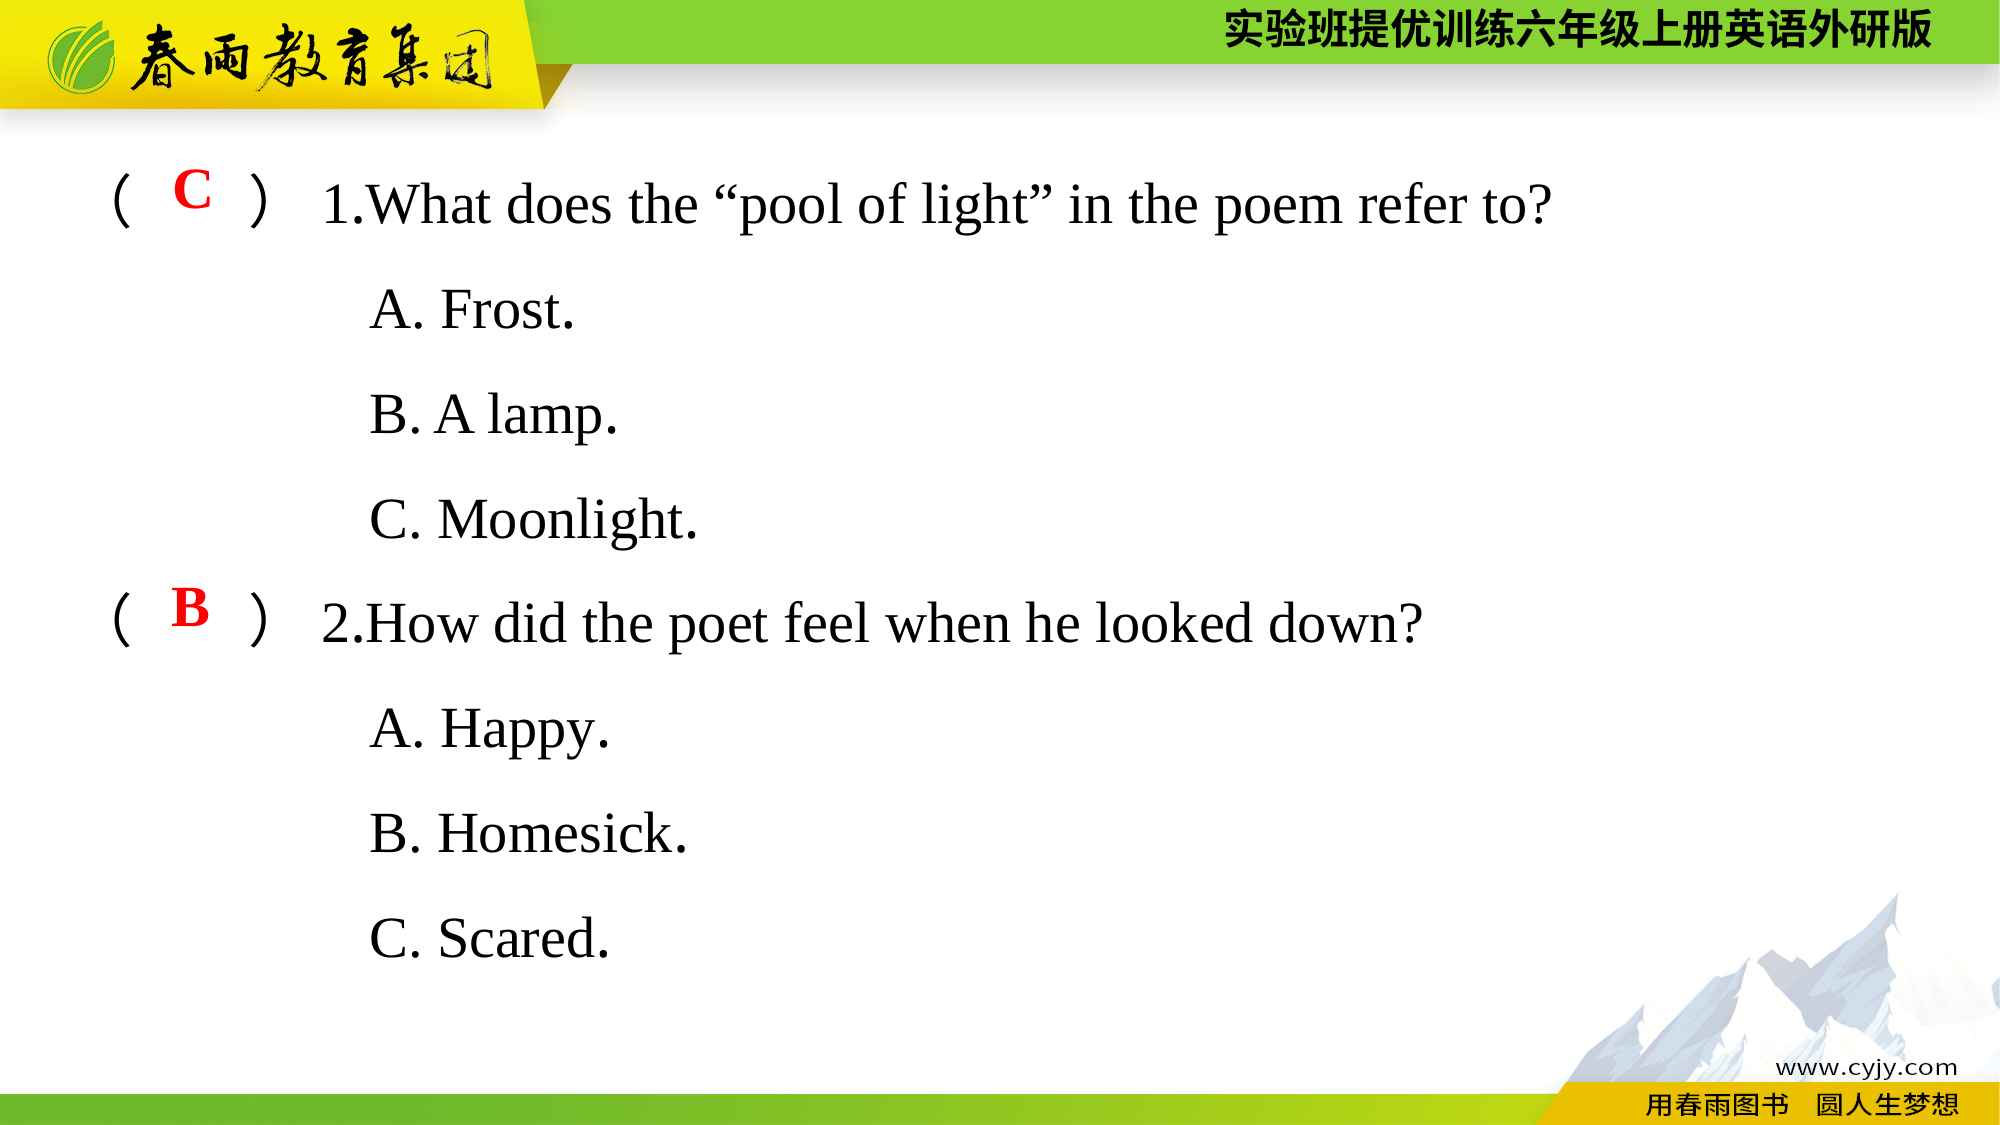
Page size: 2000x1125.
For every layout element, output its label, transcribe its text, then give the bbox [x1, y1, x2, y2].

list （ ）1.What does the “pool of light” in the poem refer to? A. Frost. B. A lamp. C. Moonlight. （ ）2.How did the poet feel when he looked down? A. Happy. B. Homesick. C. Scared. [59, 122, 1944, 973]
picture [0, 0, 2000, 1125]
text_box B [157, 560, 226, 646]
text_box C [157, 143, 229, 228]
